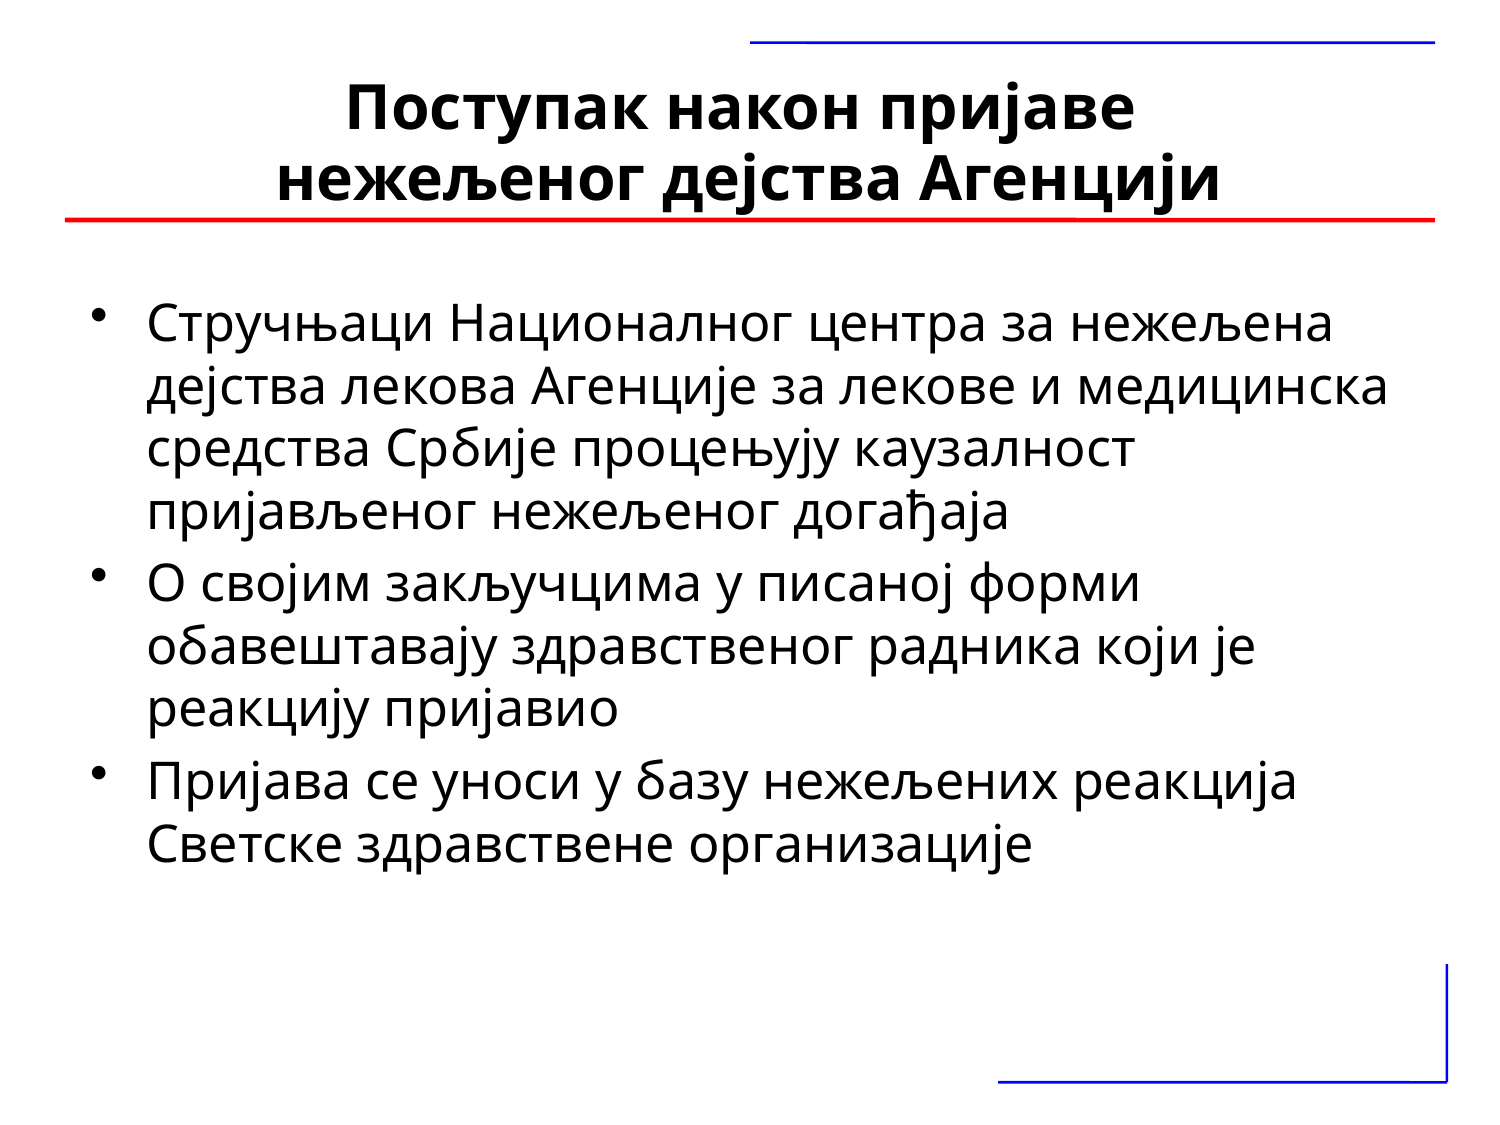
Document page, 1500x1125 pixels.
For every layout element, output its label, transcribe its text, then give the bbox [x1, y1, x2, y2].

list Стручњаци Националног центра за нежељена дејства лекова Агенцијe за лекове и медицинска средства Србије процењују каузалност пријављеног нежељеног догађаја О својим закључцима у писаној форми обавештавају здравственог радника који је реакцију пријавио Пријава се уноси у базу нежељених реакција Светске здравствене организације [74, 281, 1426, 1006]
title Поступак након пријаве нежељеног дејства Агенцији [74, 37, 1424, 251]
